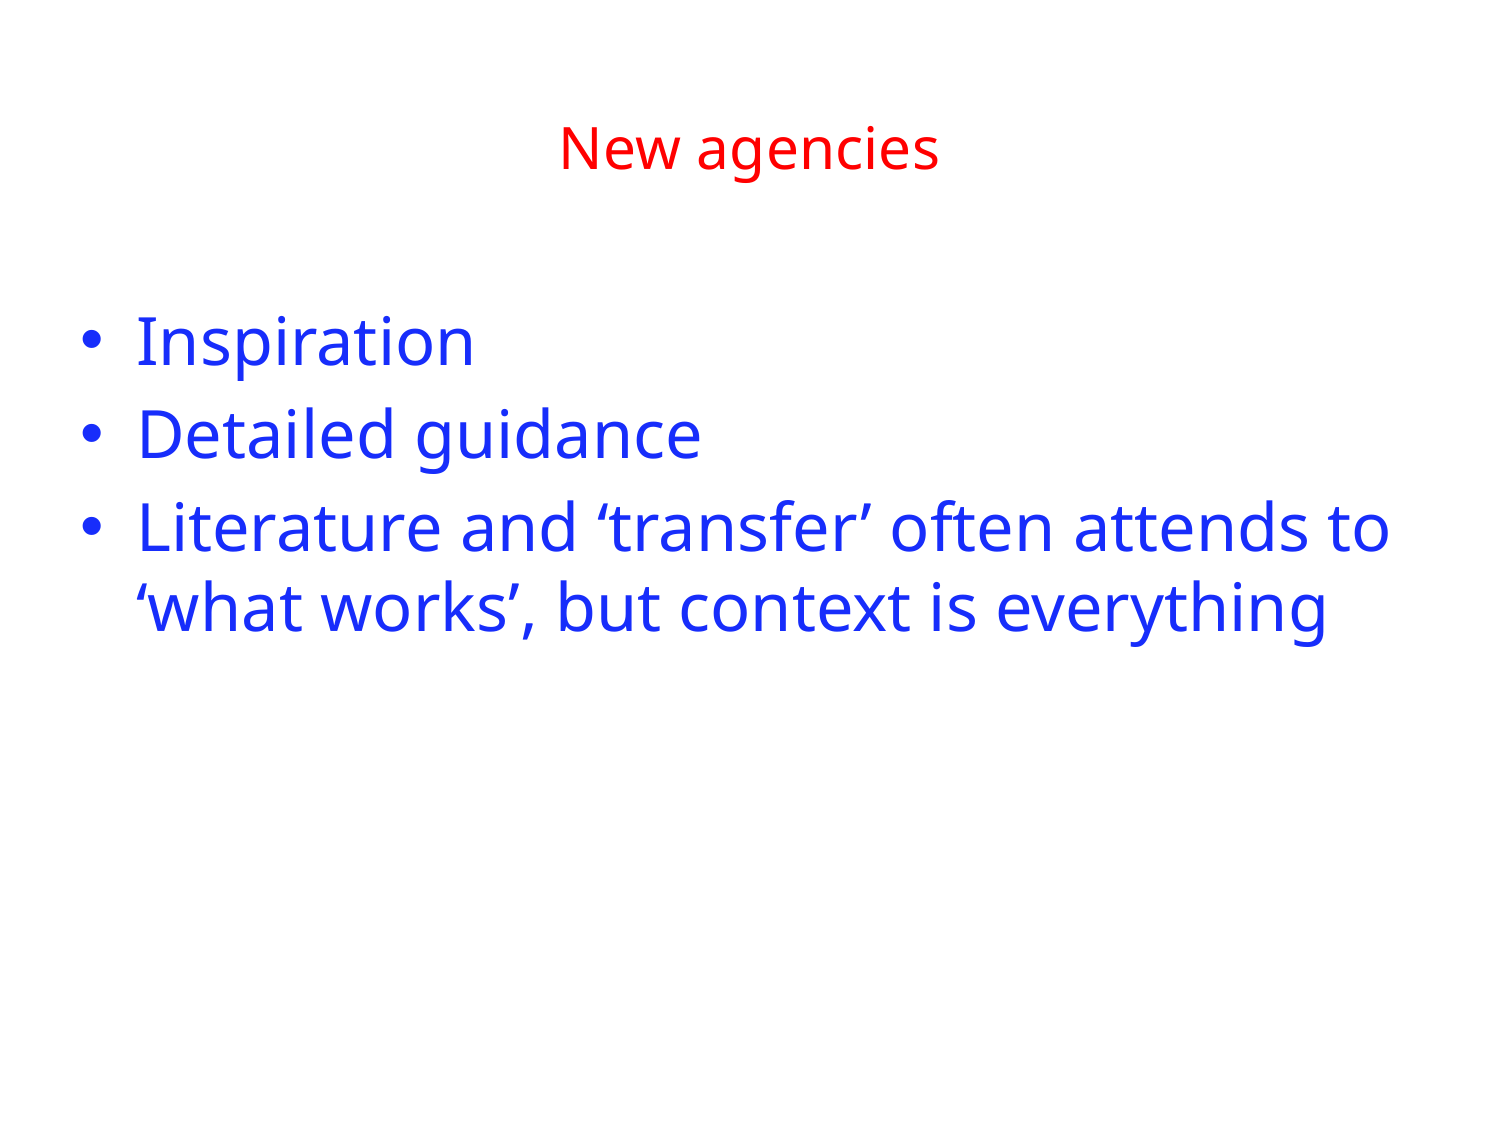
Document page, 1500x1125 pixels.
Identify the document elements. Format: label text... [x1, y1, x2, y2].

title New agencies [75, 45, 1425, 233]
list Inspiration Detailed guidance Literature and ‘transfer’ often attends to ‘what works’, but context is everything [64, 290, 1415, 1034]
